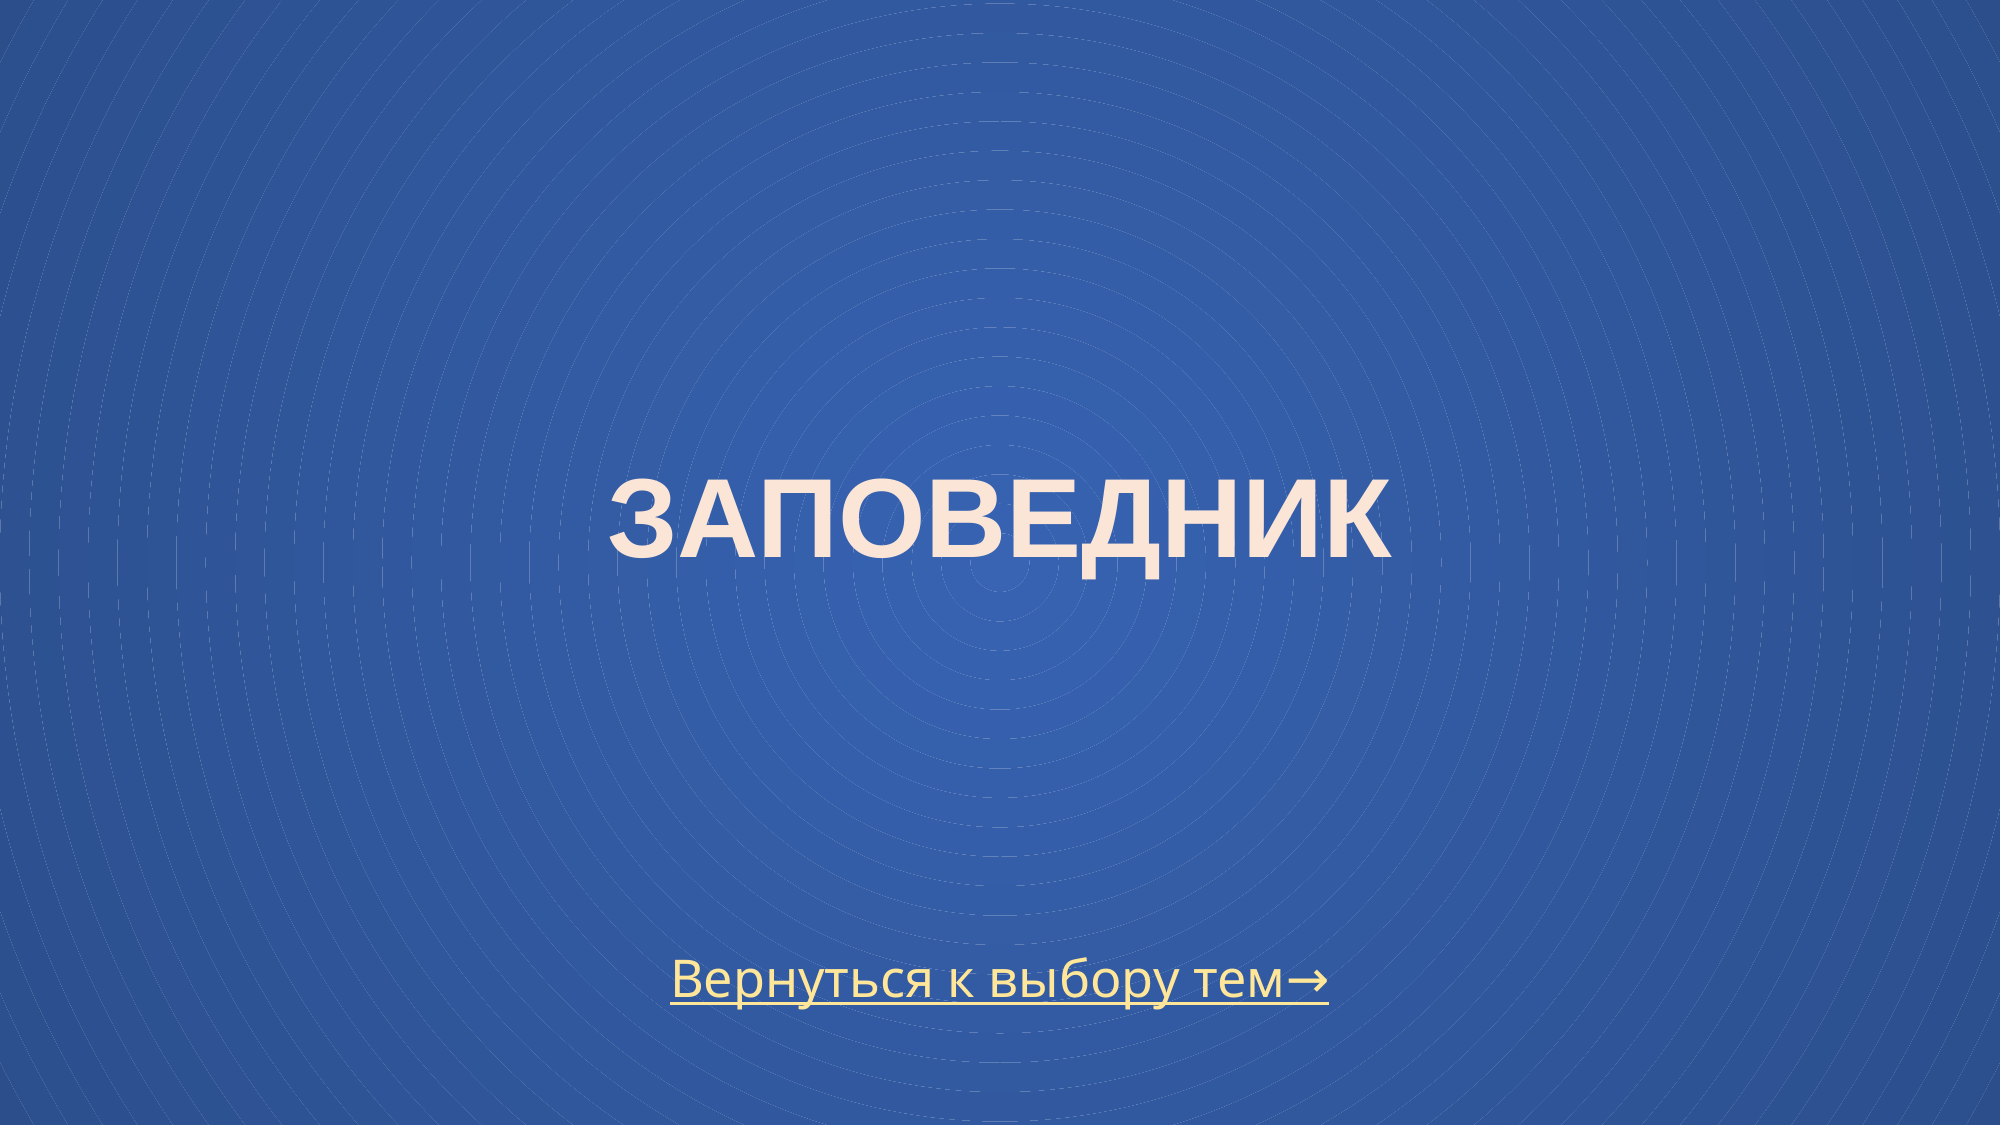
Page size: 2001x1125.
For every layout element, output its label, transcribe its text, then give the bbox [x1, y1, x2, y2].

title ЗАПОВЕДНИК [117, 396, 1883, 646]
text_box Вернуться к выбору тем→ [655, 938, 1345, 1016]
